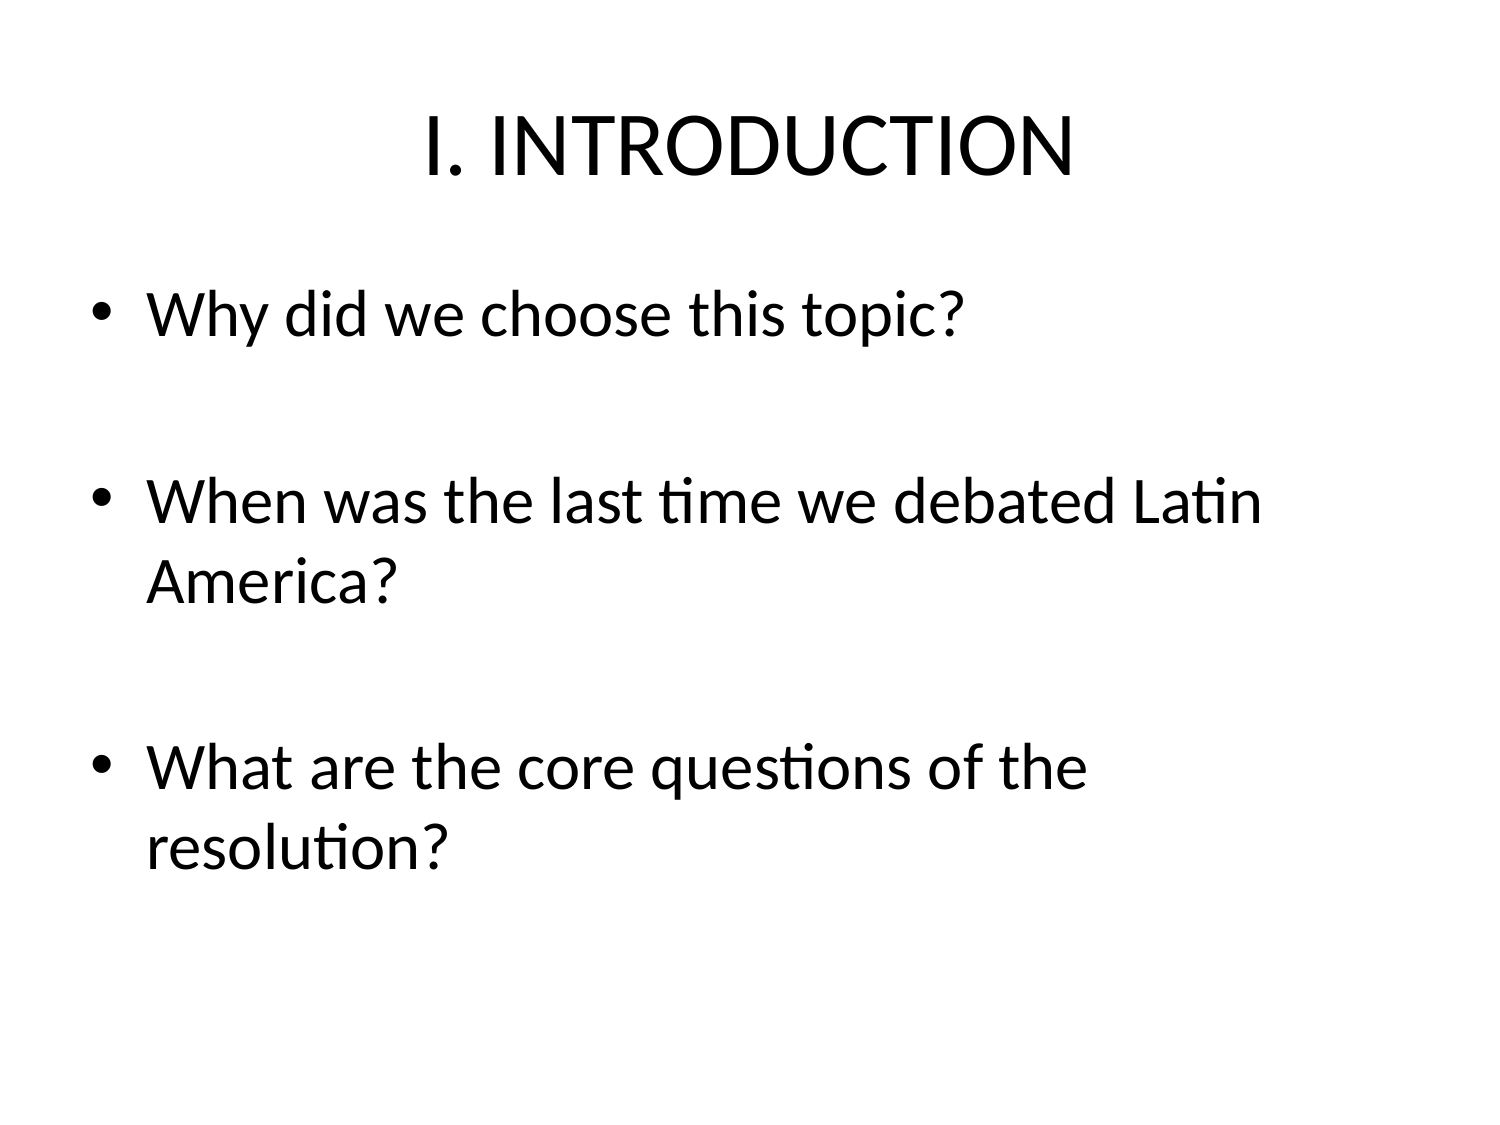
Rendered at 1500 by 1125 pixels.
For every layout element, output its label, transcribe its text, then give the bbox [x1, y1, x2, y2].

title I. INTRODUCTION [75, 45, 1425, 233]
list Why did we choose this topic? When was the last time we debated Latin America? What are the core questions of the resolution? [75, 262, 1425, 1005]
